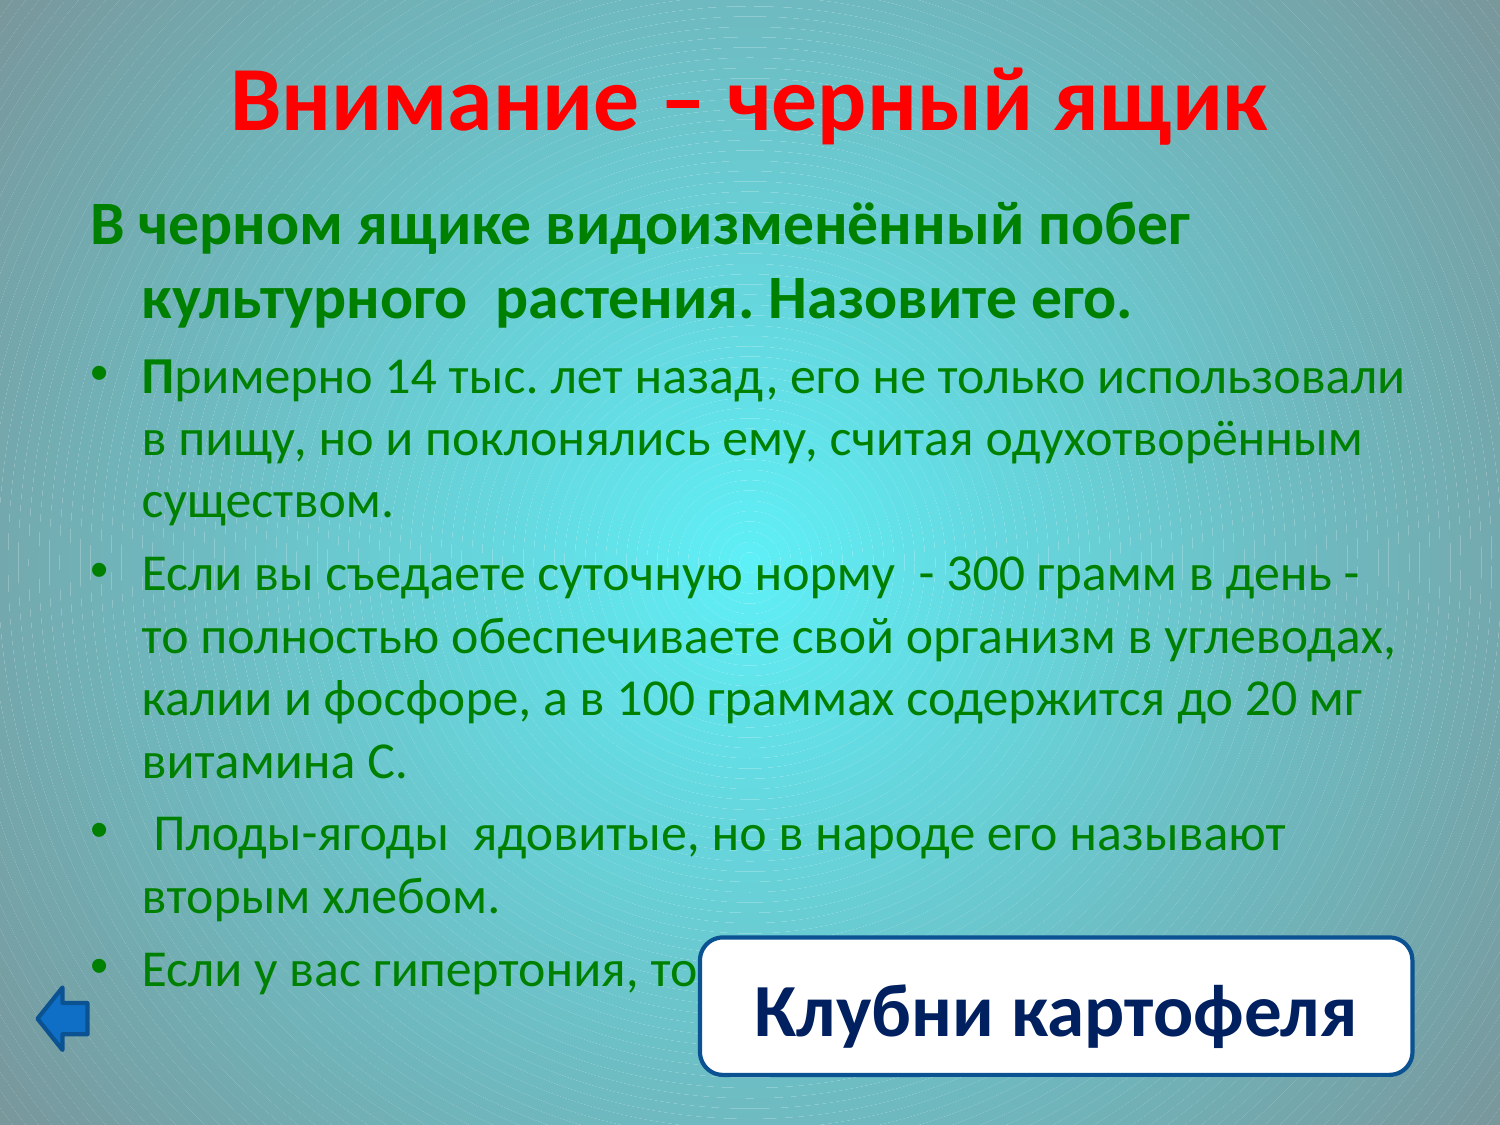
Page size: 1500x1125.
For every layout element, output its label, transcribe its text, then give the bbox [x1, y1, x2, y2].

list В черном ящике видоизменённый побег культурного растения. Назовите его. Примерно 14 тыс. лет назад, его не только использовали в пищу, но и поклонялись ему, считая одухотворённым существом. Если вы съедаете суточную норму - 300 грамм в день - то полностью обеспечиваете свой организм в углеводах, калии и фосфоре, а в 100 граммах содержится до 20 мг витамина С. Плоды-ягоды ядовитые, но в народе его называют вторым хлебом. Если у вас гипертония, то почаще ешьте его печеным. [75, 174, 1425, 1005]
text_box [35, 985, 90, 1052]
title Внимание – черный ящик [75, 0, 1425, 174]
text_box Клубни картофеля [697, 935, 1415, 1078]
